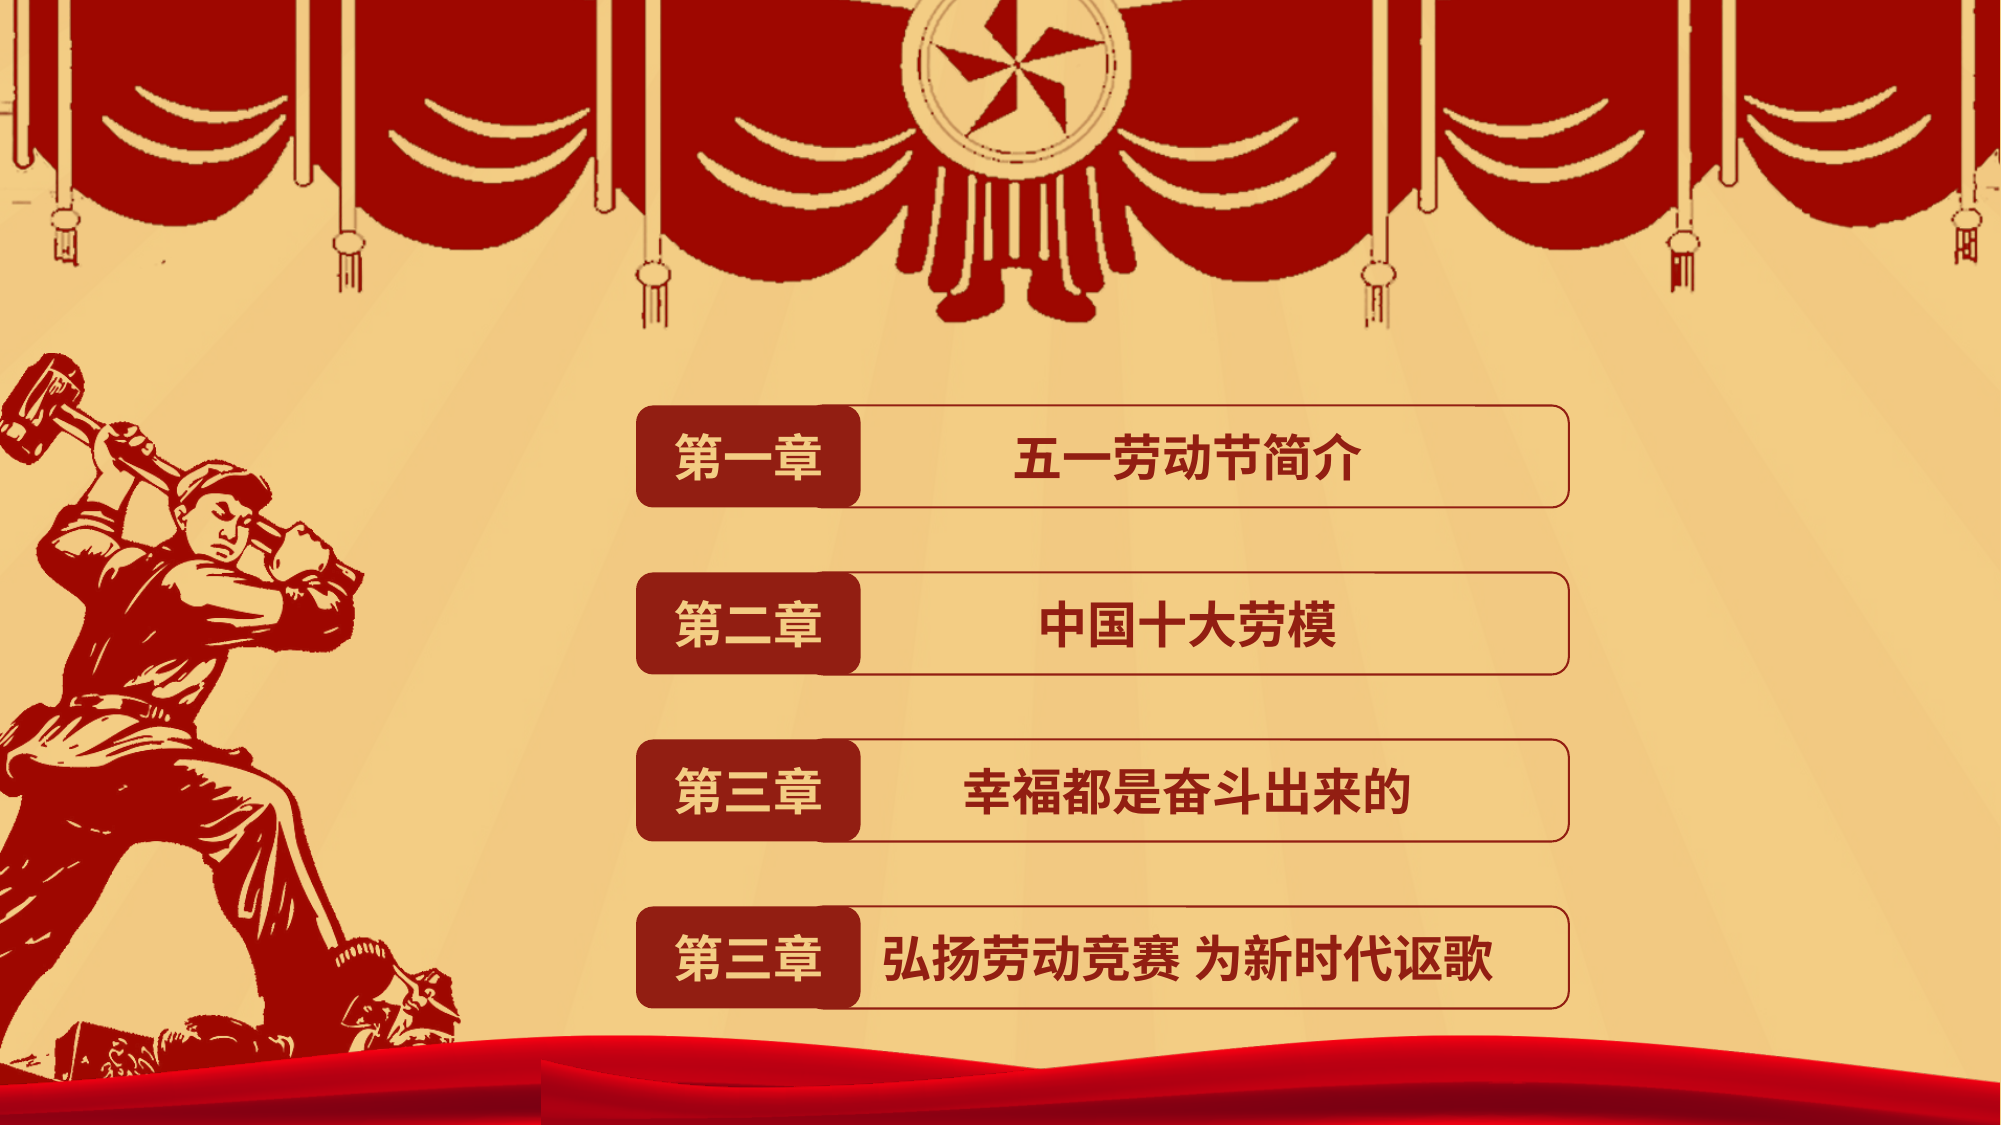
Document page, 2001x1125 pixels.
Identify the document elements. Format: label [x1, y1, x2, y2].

text_box [636, 739, 1569, 842]
text_box [636, 405, 1569, 508]
picture [0, 353, 490, 1035]
text_box [636, 906, 1569, 1009]
text_box [0, 1035, 2000, 1125]
picture [0, 0, 2000, 341]
text_box [636, 572, 1569, 675]
